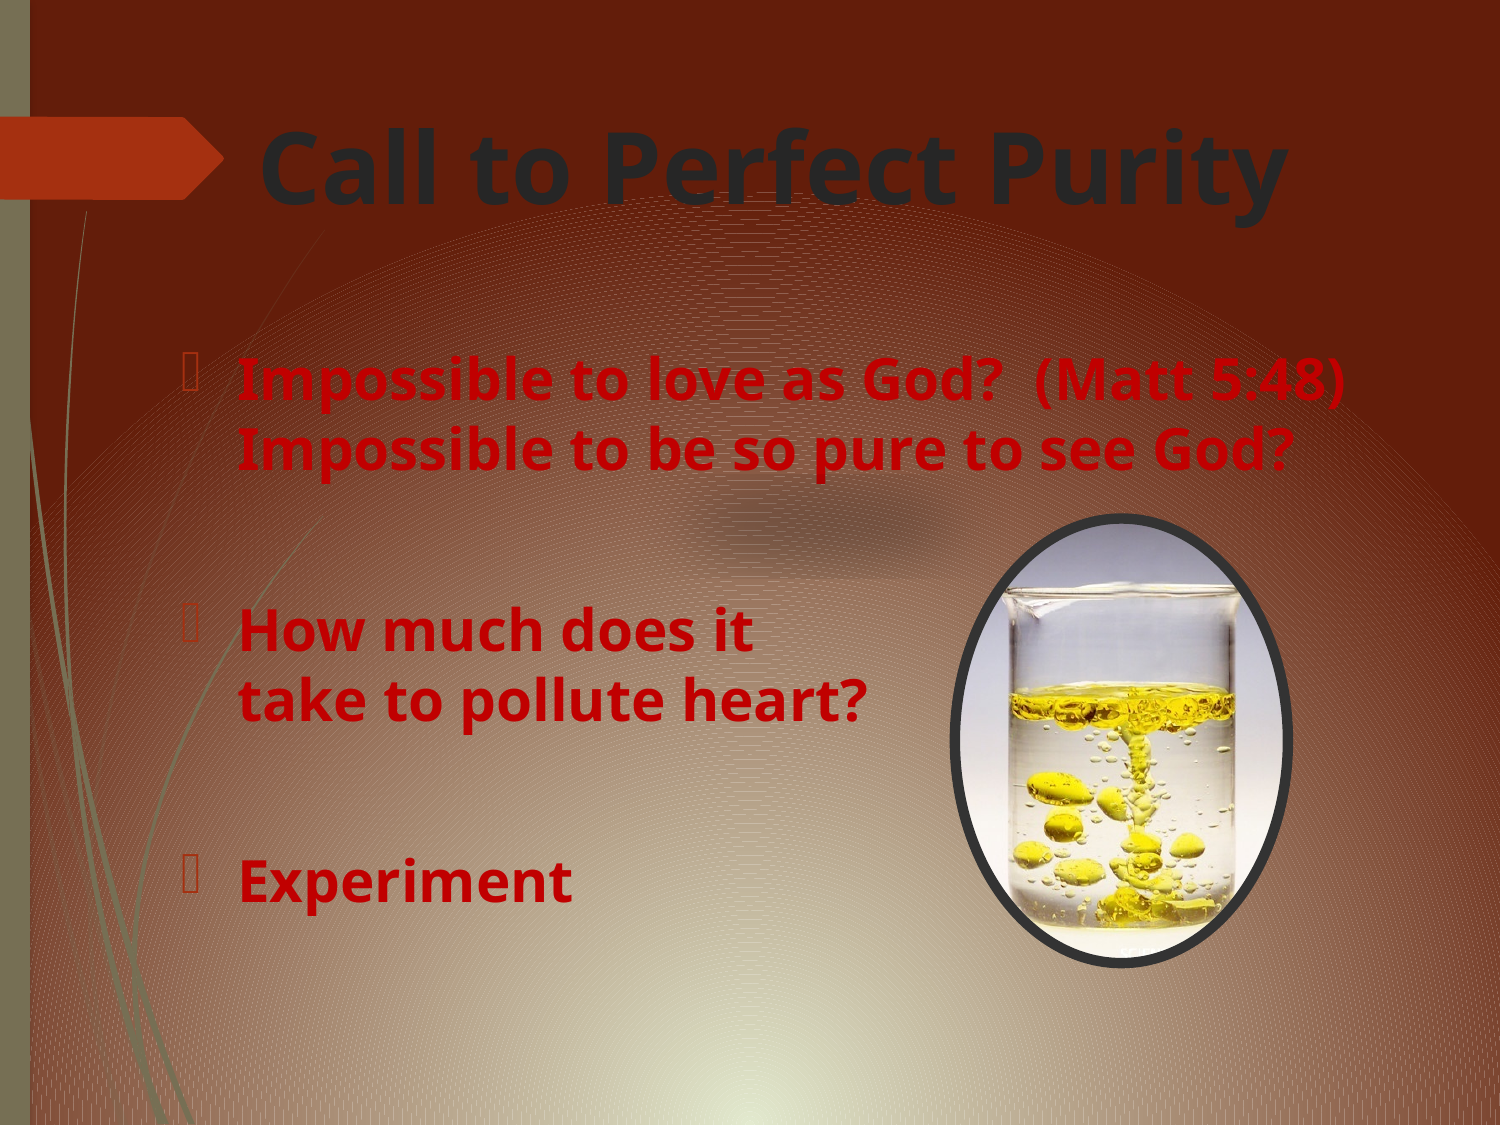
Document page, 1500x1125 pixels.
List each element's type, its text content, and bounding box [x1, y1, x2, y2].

list Impossible to love as God? (Matt 5:48) Impossible to be so pure to see God? How much does it take to pollute heart? Experiment [165, 334, 1400, 955]
title Call to Perfect Purity [242, 96, 1324, 307]
picture [954, 518, 1289, 964]
